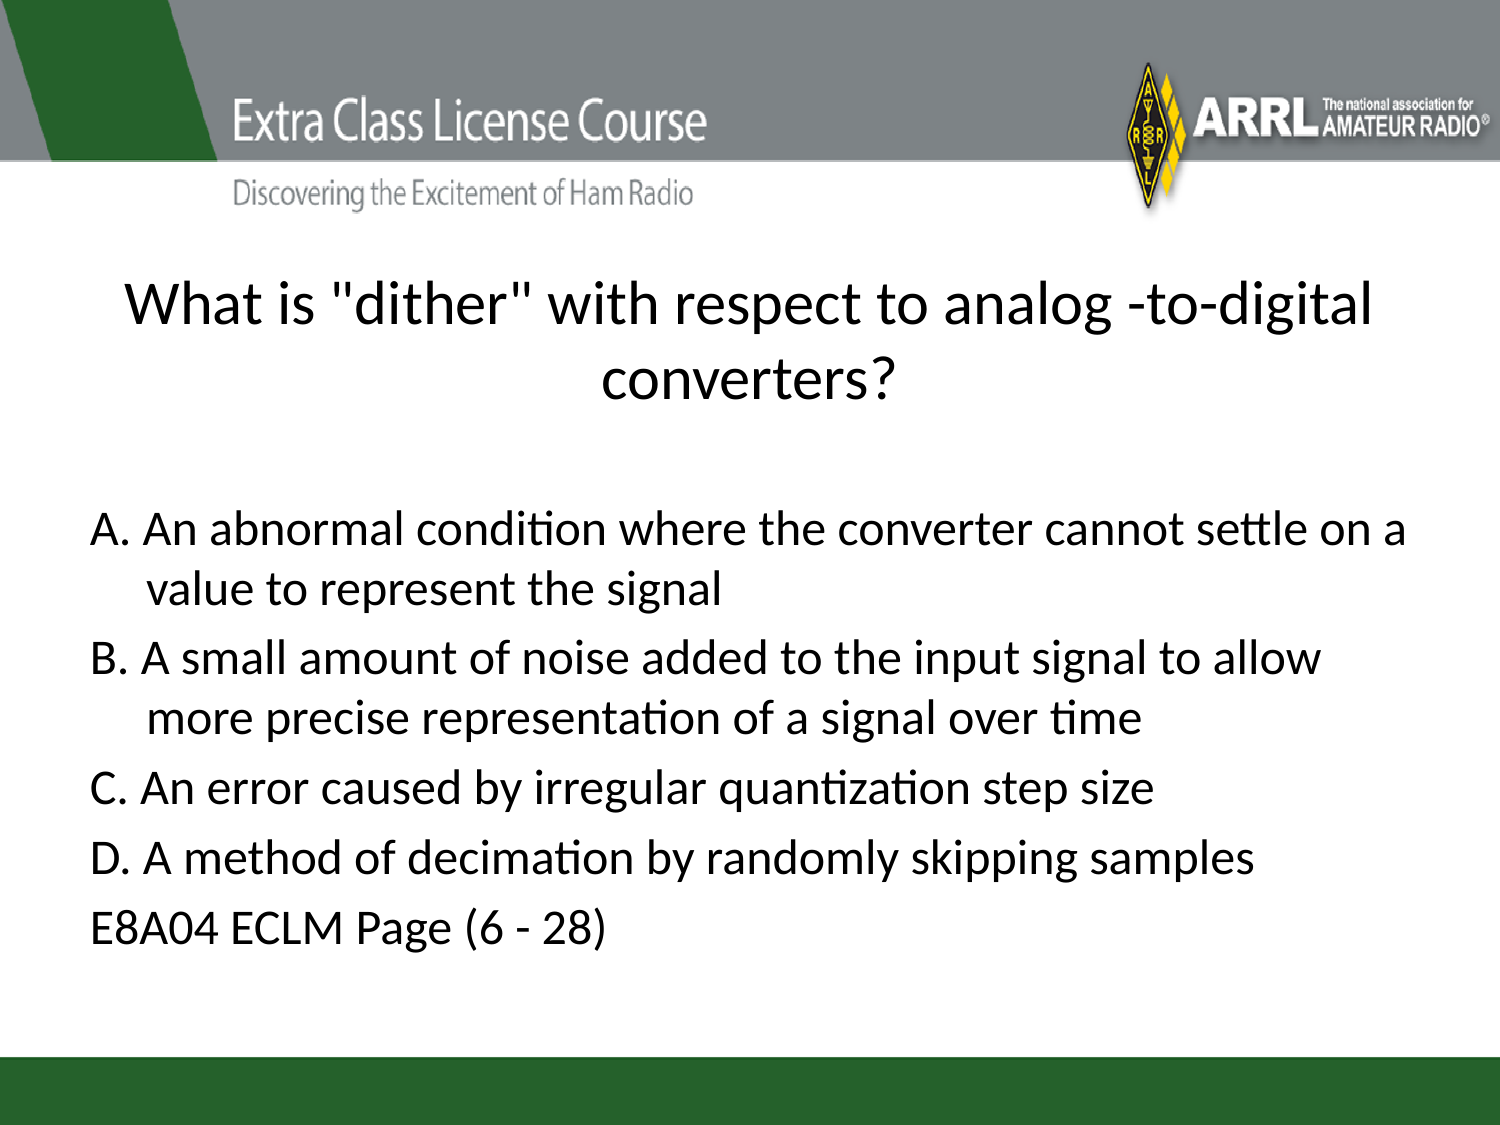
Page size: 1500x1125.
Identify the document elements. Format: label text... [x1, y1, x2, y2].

list A. An abnormal condition where the converter cannot settle on a value to represent the signal B. A small amount of noise added to the input signal to allow more precise representation of a signal over time C. An error caused by irregular quantization step size D. A method of decimation by randomly skipping samples E8A04 ECLM Page (6 - 28) [75, 487, 1425, 1005]
picture [0, 0, 1500, 1125]
title What is "dither" with respect to analog -to-digital converters? [75, 254, 1425, 435]
